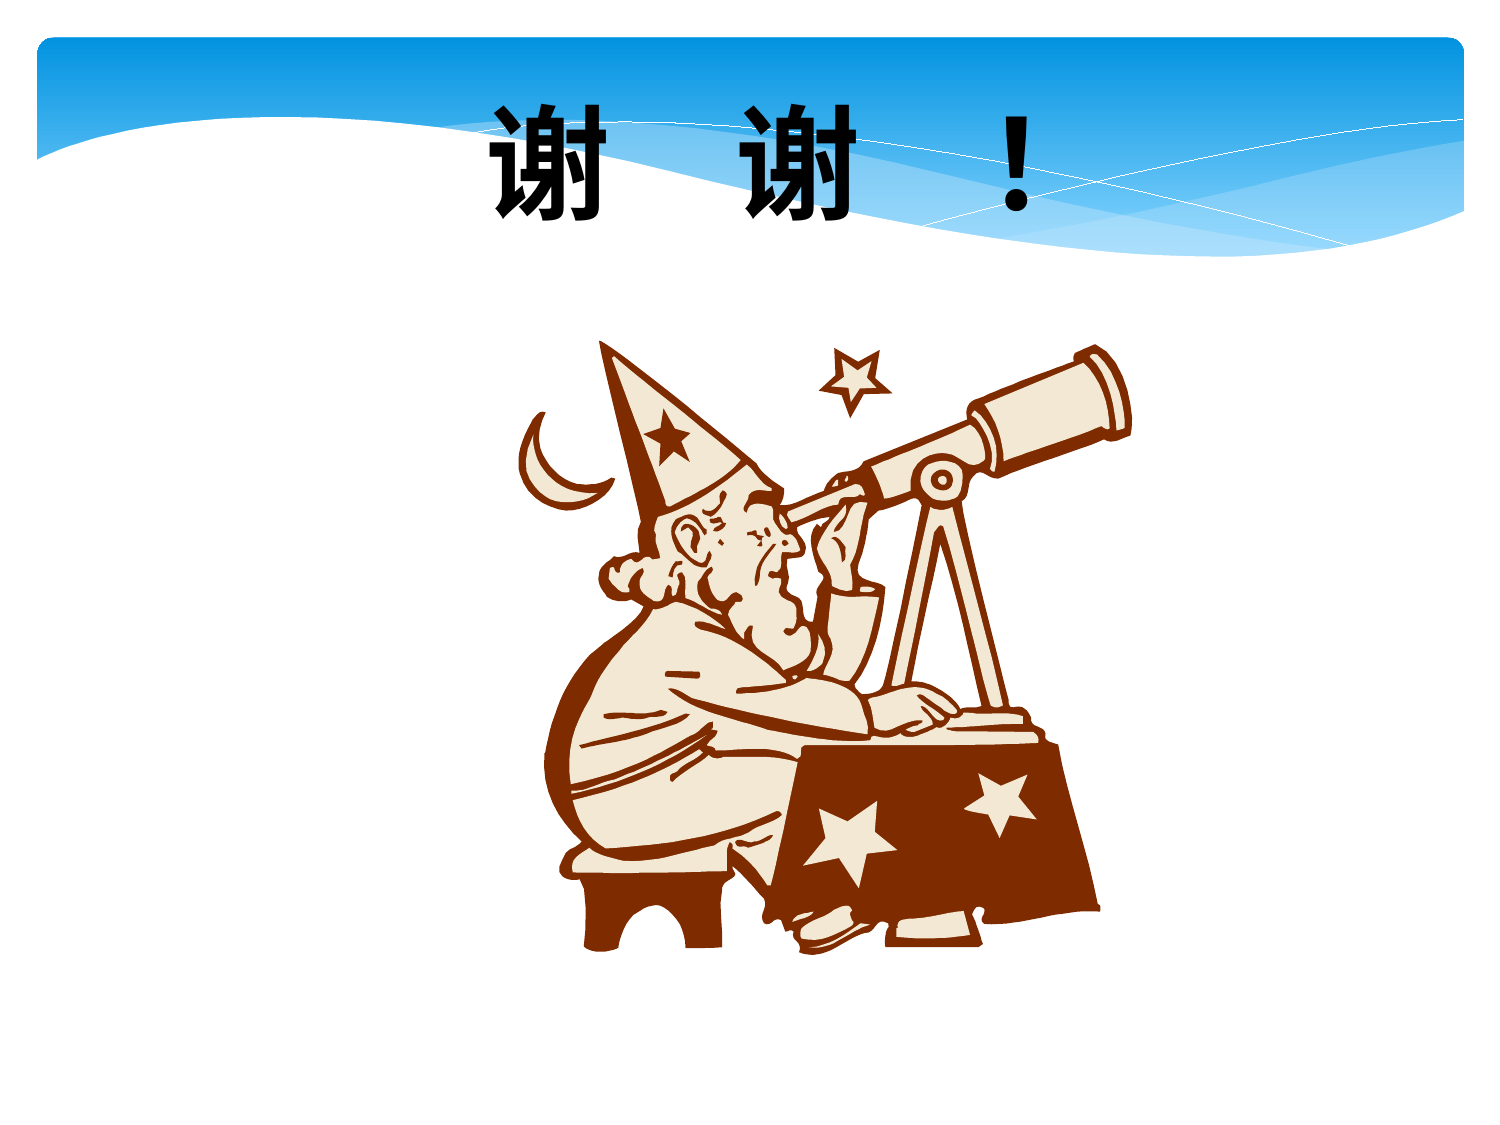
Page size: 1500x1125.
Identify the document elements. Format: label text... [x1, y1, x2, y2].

picture [512, 337, 1137, 963]
text_box 谢 谢 ！ [348, 66, 1249, 254]
